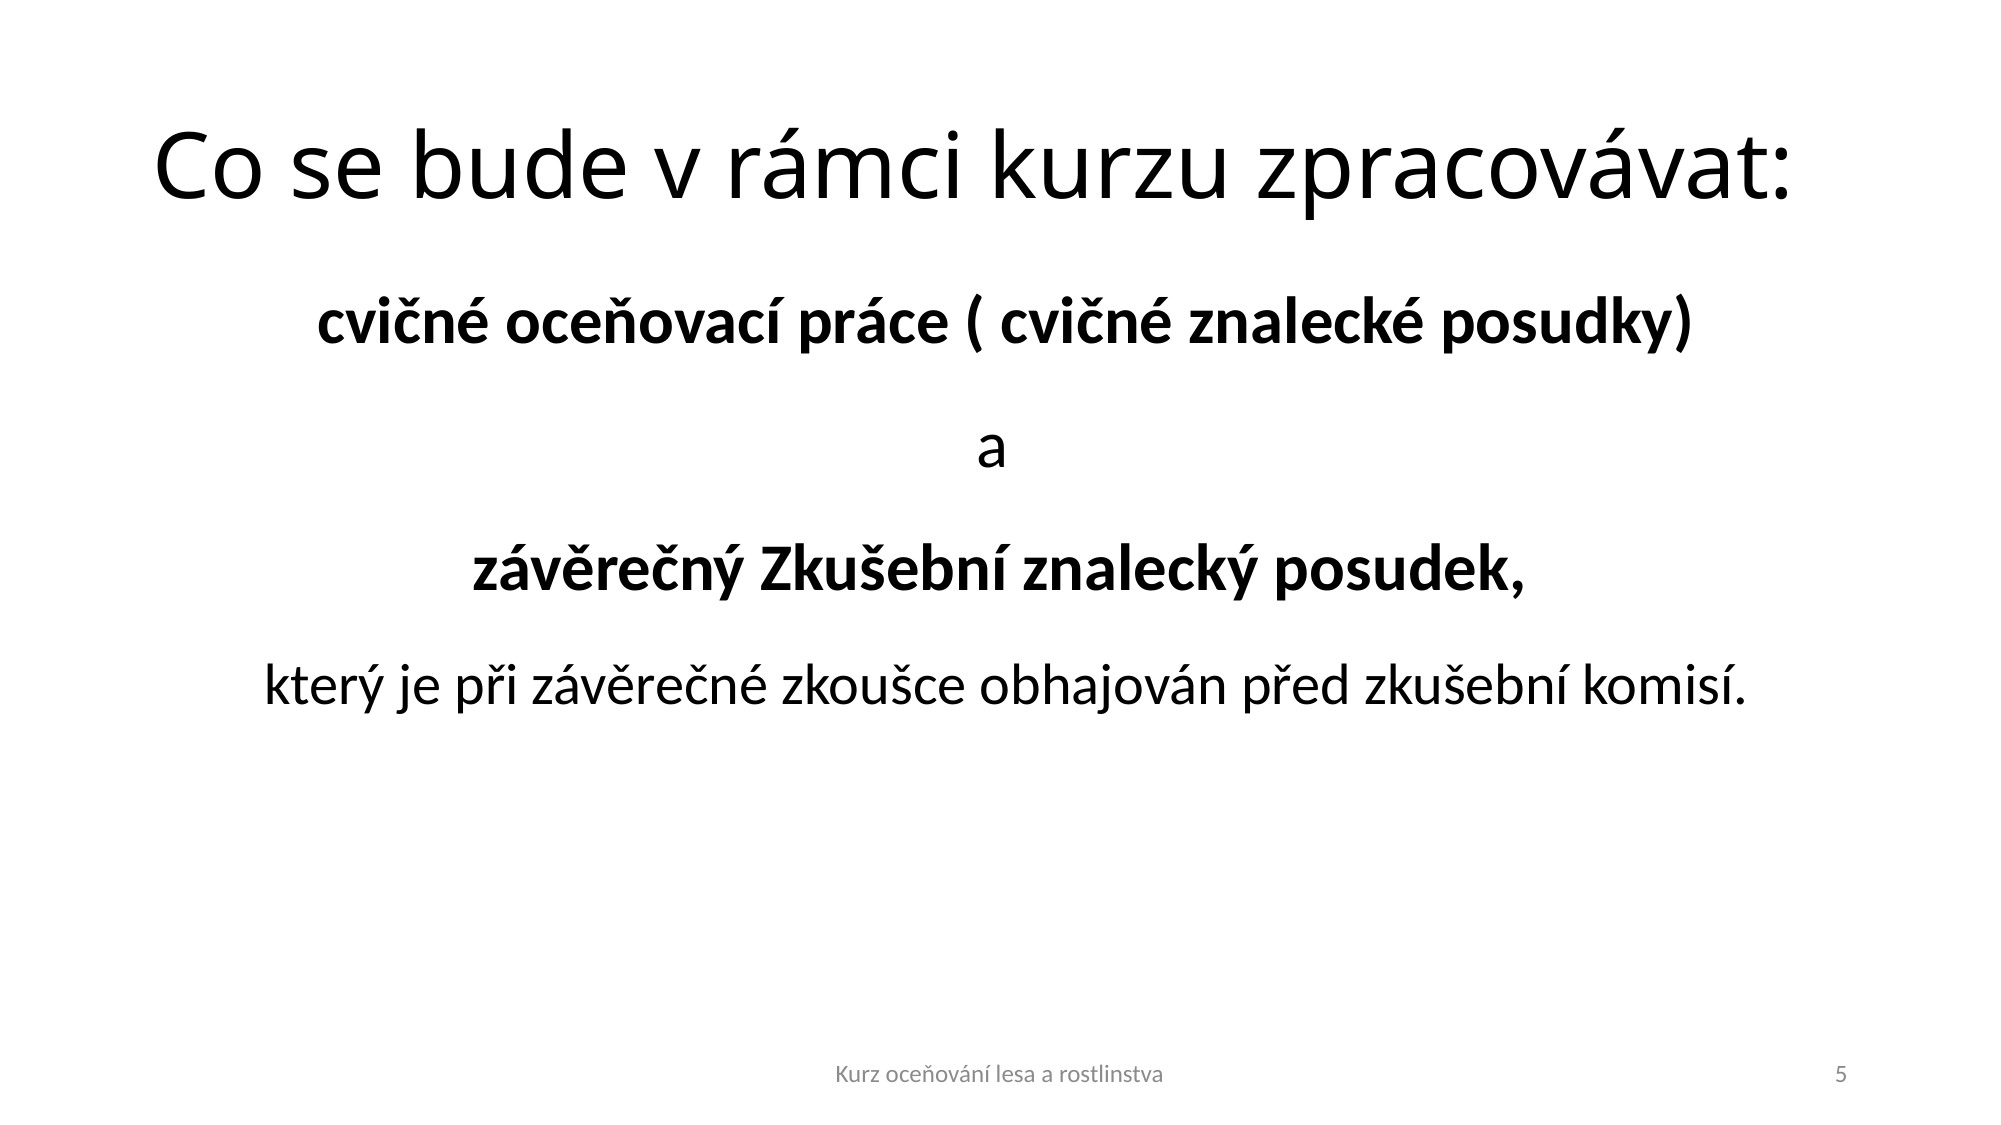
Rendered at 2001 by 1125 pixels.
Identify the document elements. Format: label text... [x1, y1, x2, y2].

title Co se bude v rámci kurzu zpracovávat: [137, 59, 1863, 264]
footer Kurz oceňování lesa a rostlinstva [662, 1042, 1338, 1103]
list cvičné oceňovací práce ( cvičné znalecké posudky) a závěrečný Zkušební znalecký posudek, který je při závěrečné zkoušce obhajován před zkušební komisí. [137, 264, 1863, 1014]
slide_number 5 [1412, 1042, 1863, 1103]
